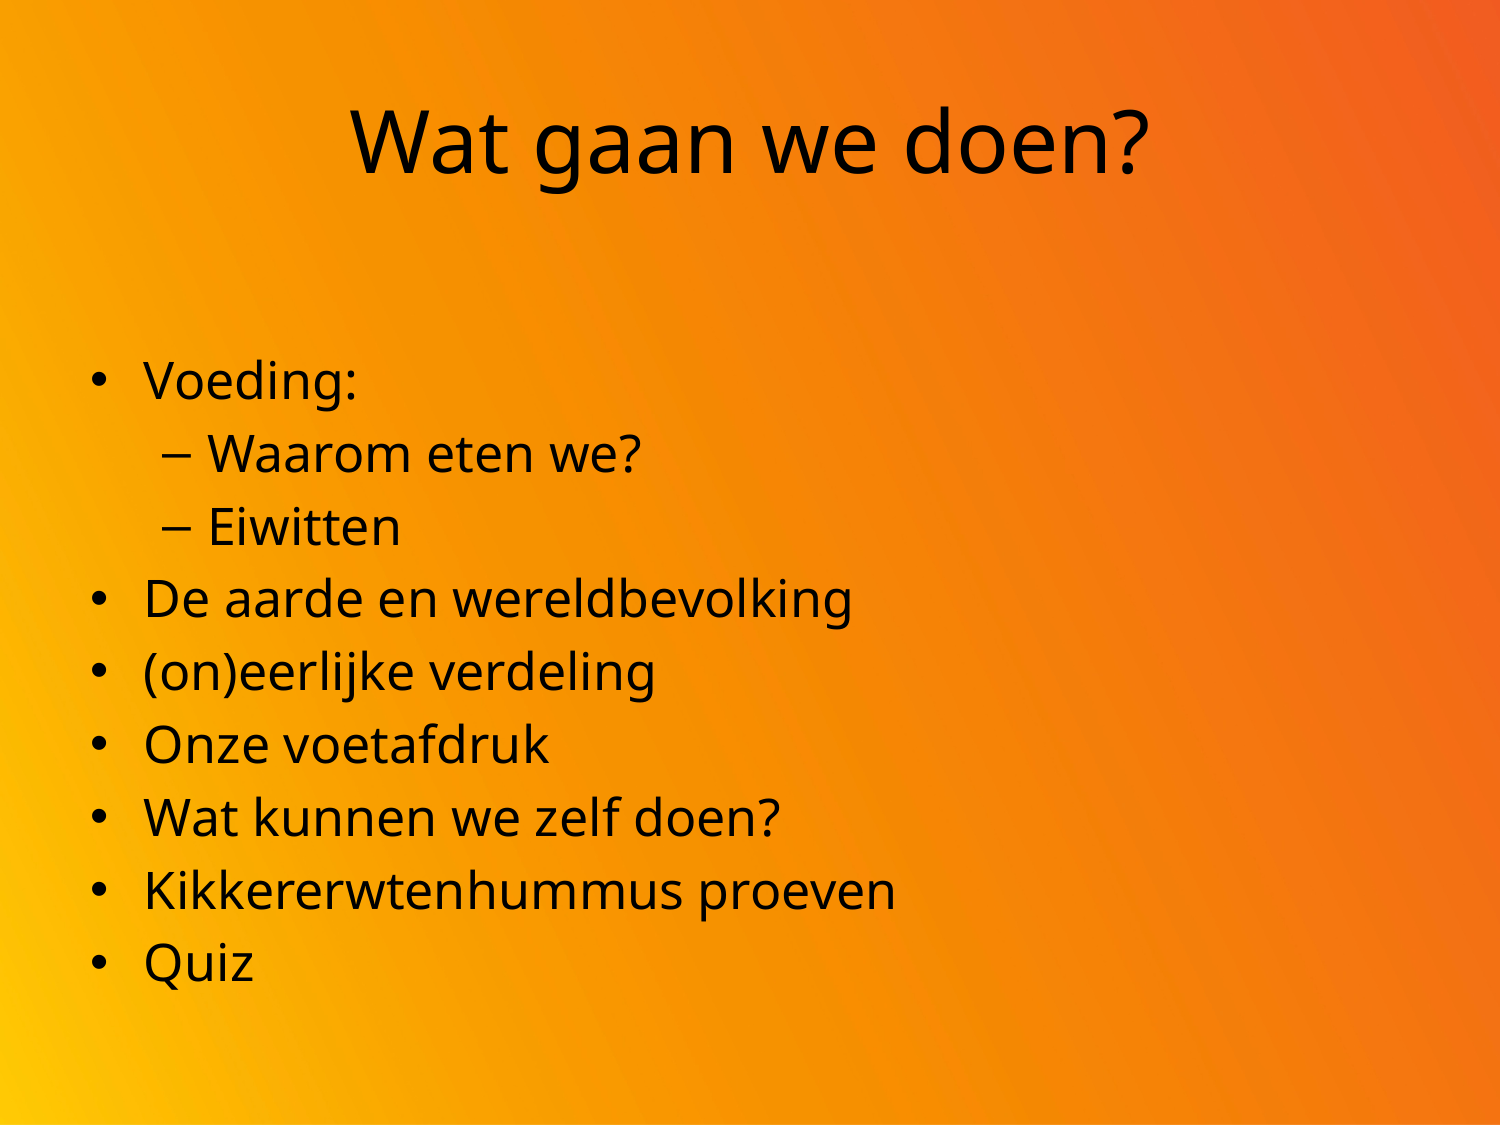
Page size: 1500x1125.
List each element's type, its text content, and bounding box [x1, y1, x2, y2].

picture [0, 0, 1500, 1125]
list Voeding: Waarom eten we? Eiwitten De aarde en wereldbevolking (on)eerlijke verdeling Onze voetafdruk Wat kunnen we zelf doen? Kikkererwtenhummus proeven Quiz [75, 262, 1425, 1005]
title Wat gaan we doen? [75, 45, 1425, 233]
